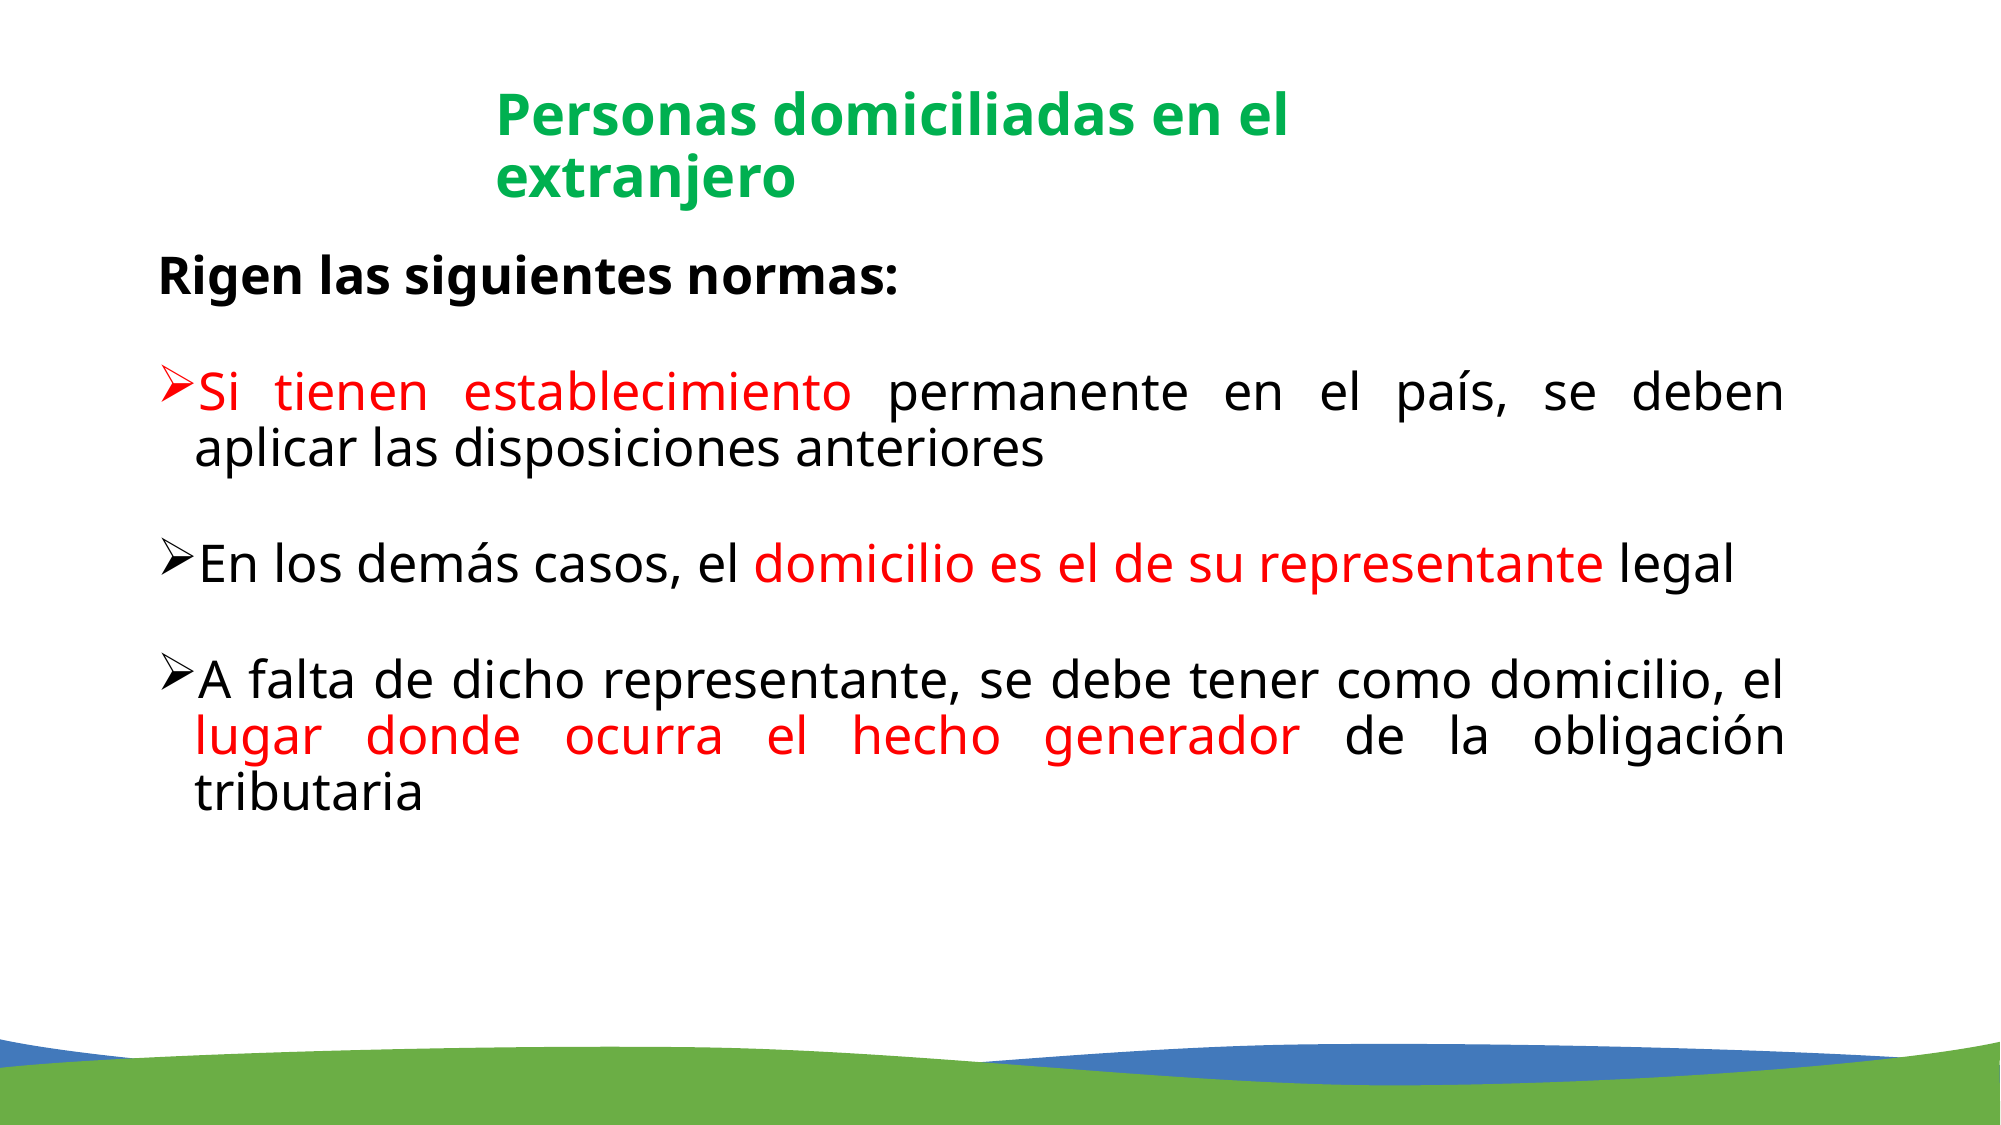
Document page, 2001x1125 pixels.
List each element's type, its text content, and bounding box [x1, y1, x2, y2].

text_box Rigen las siguientes normas: Si tienen establecimiento permanente en el país, se deben aplicar las disposiciones anteriores En los demás casos, el domicilio es el de su representante legal A falta de dicho representante, se debe tener como domicilio, el lugar donde ocurra el hecho generador de la obligación tributaria [142, 242, 1802, 1047]
title Personas domiciliadas en el extranjero [480, 78, 1549, 219]
